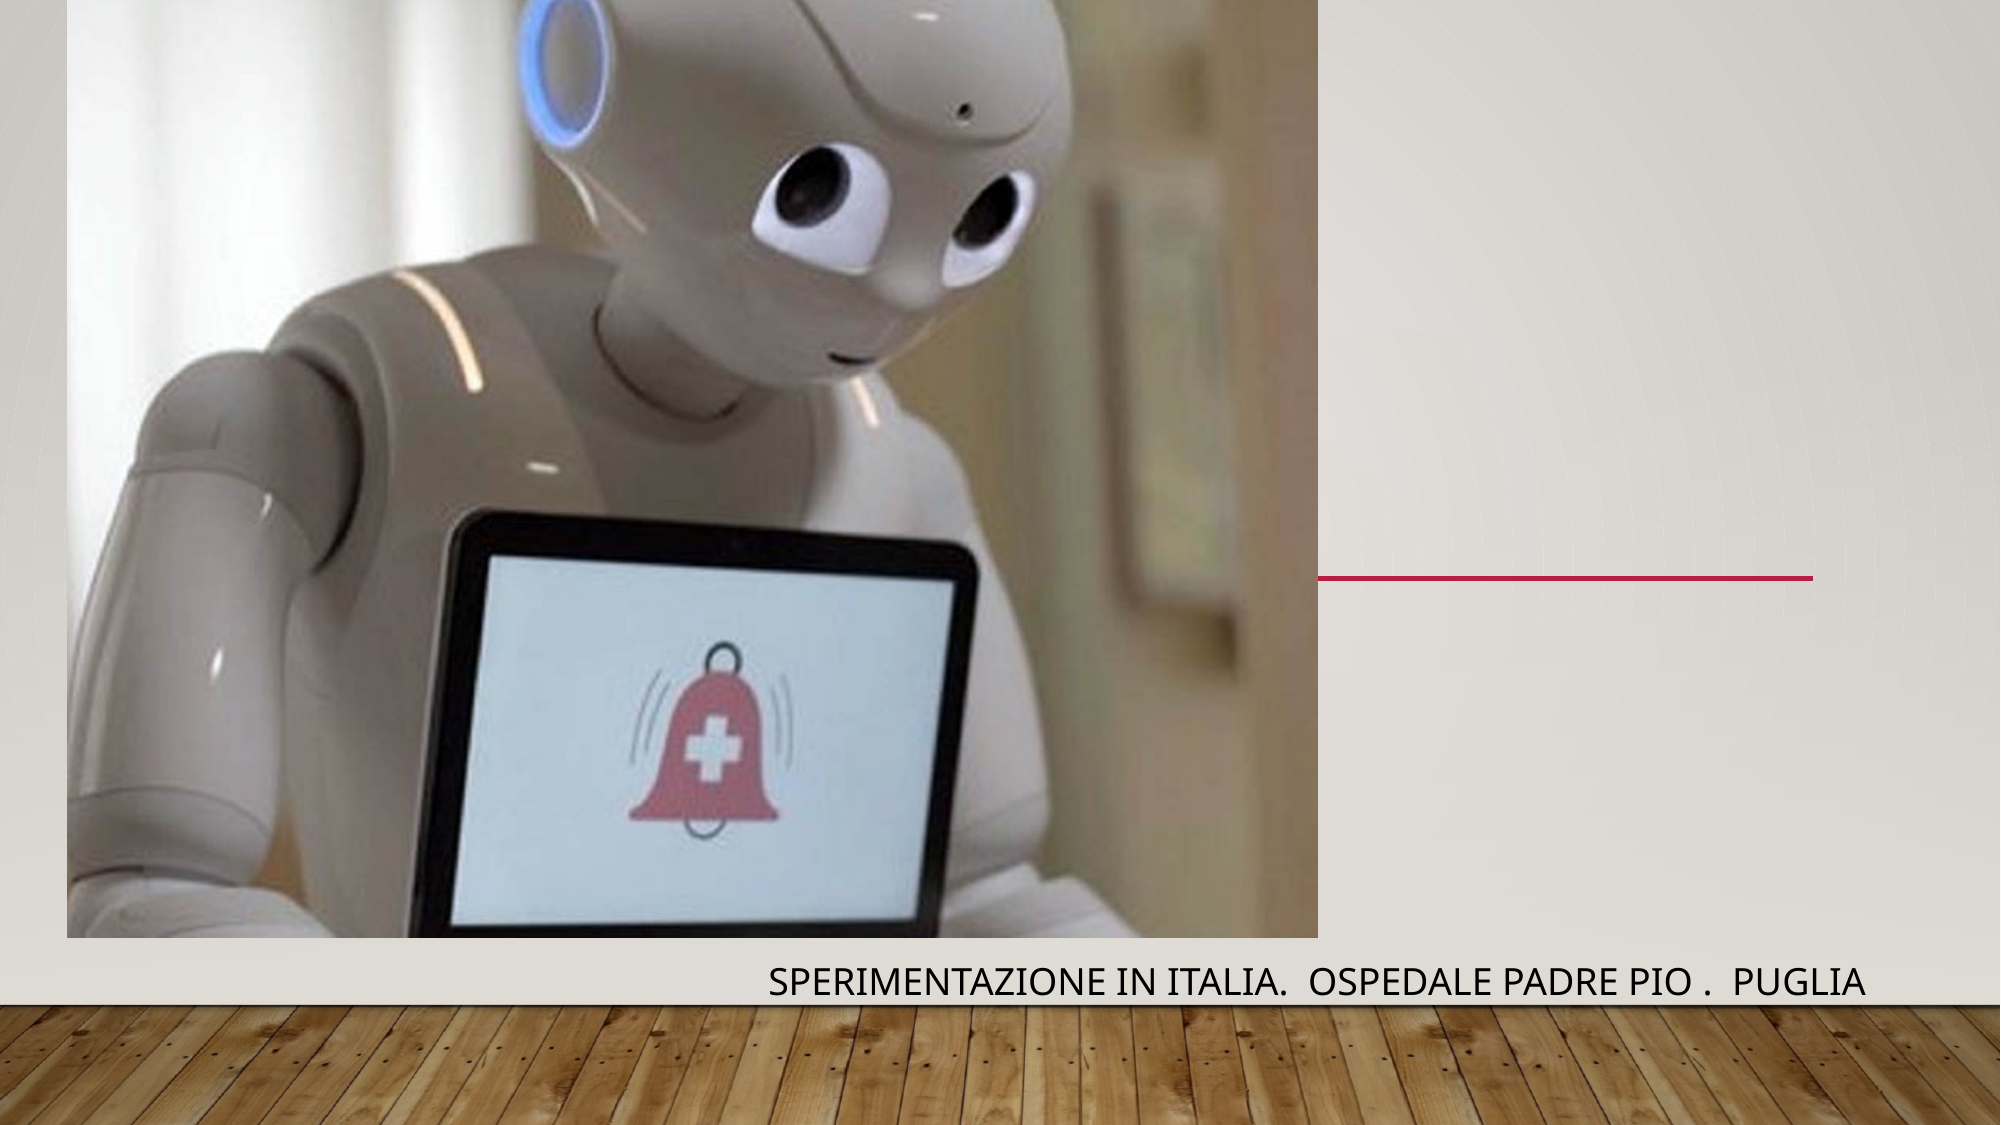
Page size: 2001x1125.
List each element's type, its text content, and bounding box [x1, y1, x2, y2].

subtitle Sperimentazione in italia. Ospedale padre pio . puglia [753, 934, 2000, 1095]
picture [0, 1005, 2000, 1125]
picture [67, 0, 1319, 938]
